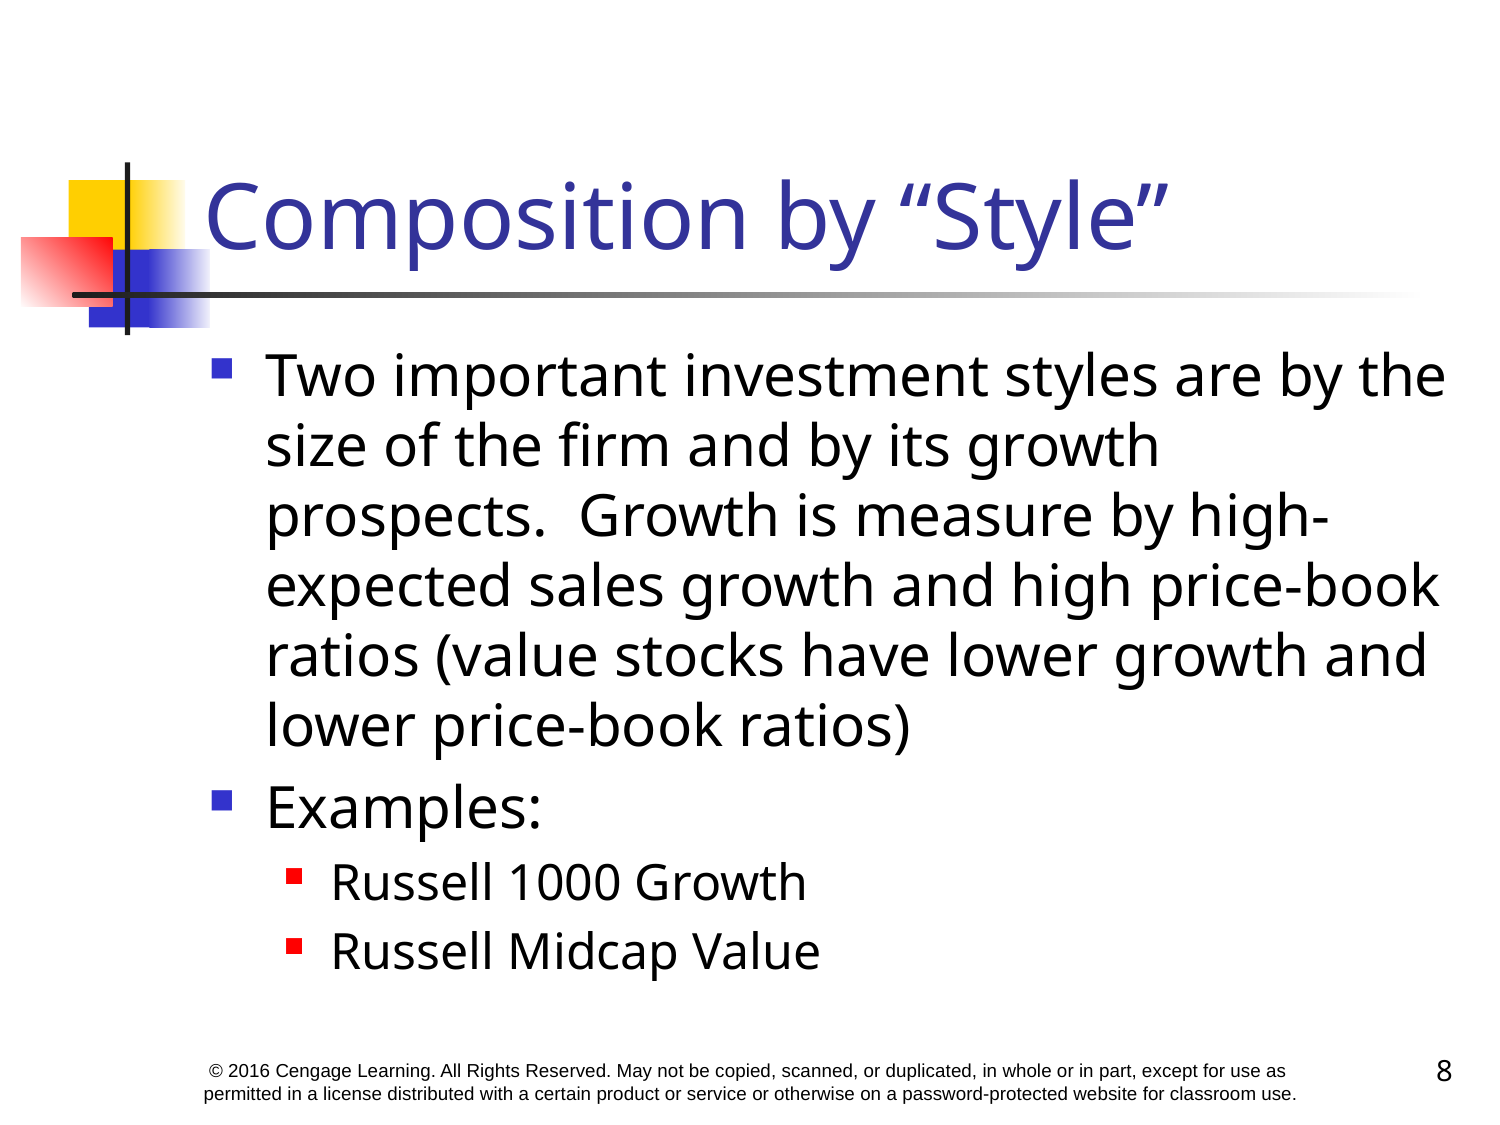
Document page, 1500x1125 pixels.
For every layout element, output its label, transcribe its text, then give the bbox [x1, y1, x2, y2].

title Composition by “Style” [188, 34, 1468, 276]
list Two important investment styles are by the size of the firm and by its growth prospects. Growth is measure by high-expected sales growth and high price-book ratios (value stocks have lower growth and lower price-book ratios) Examples: Russell 1000 Growth Russell Midcap Value [193, 330, 1470, 1007]
slide_number 8 [1154, 1023, 1468, 1100]
